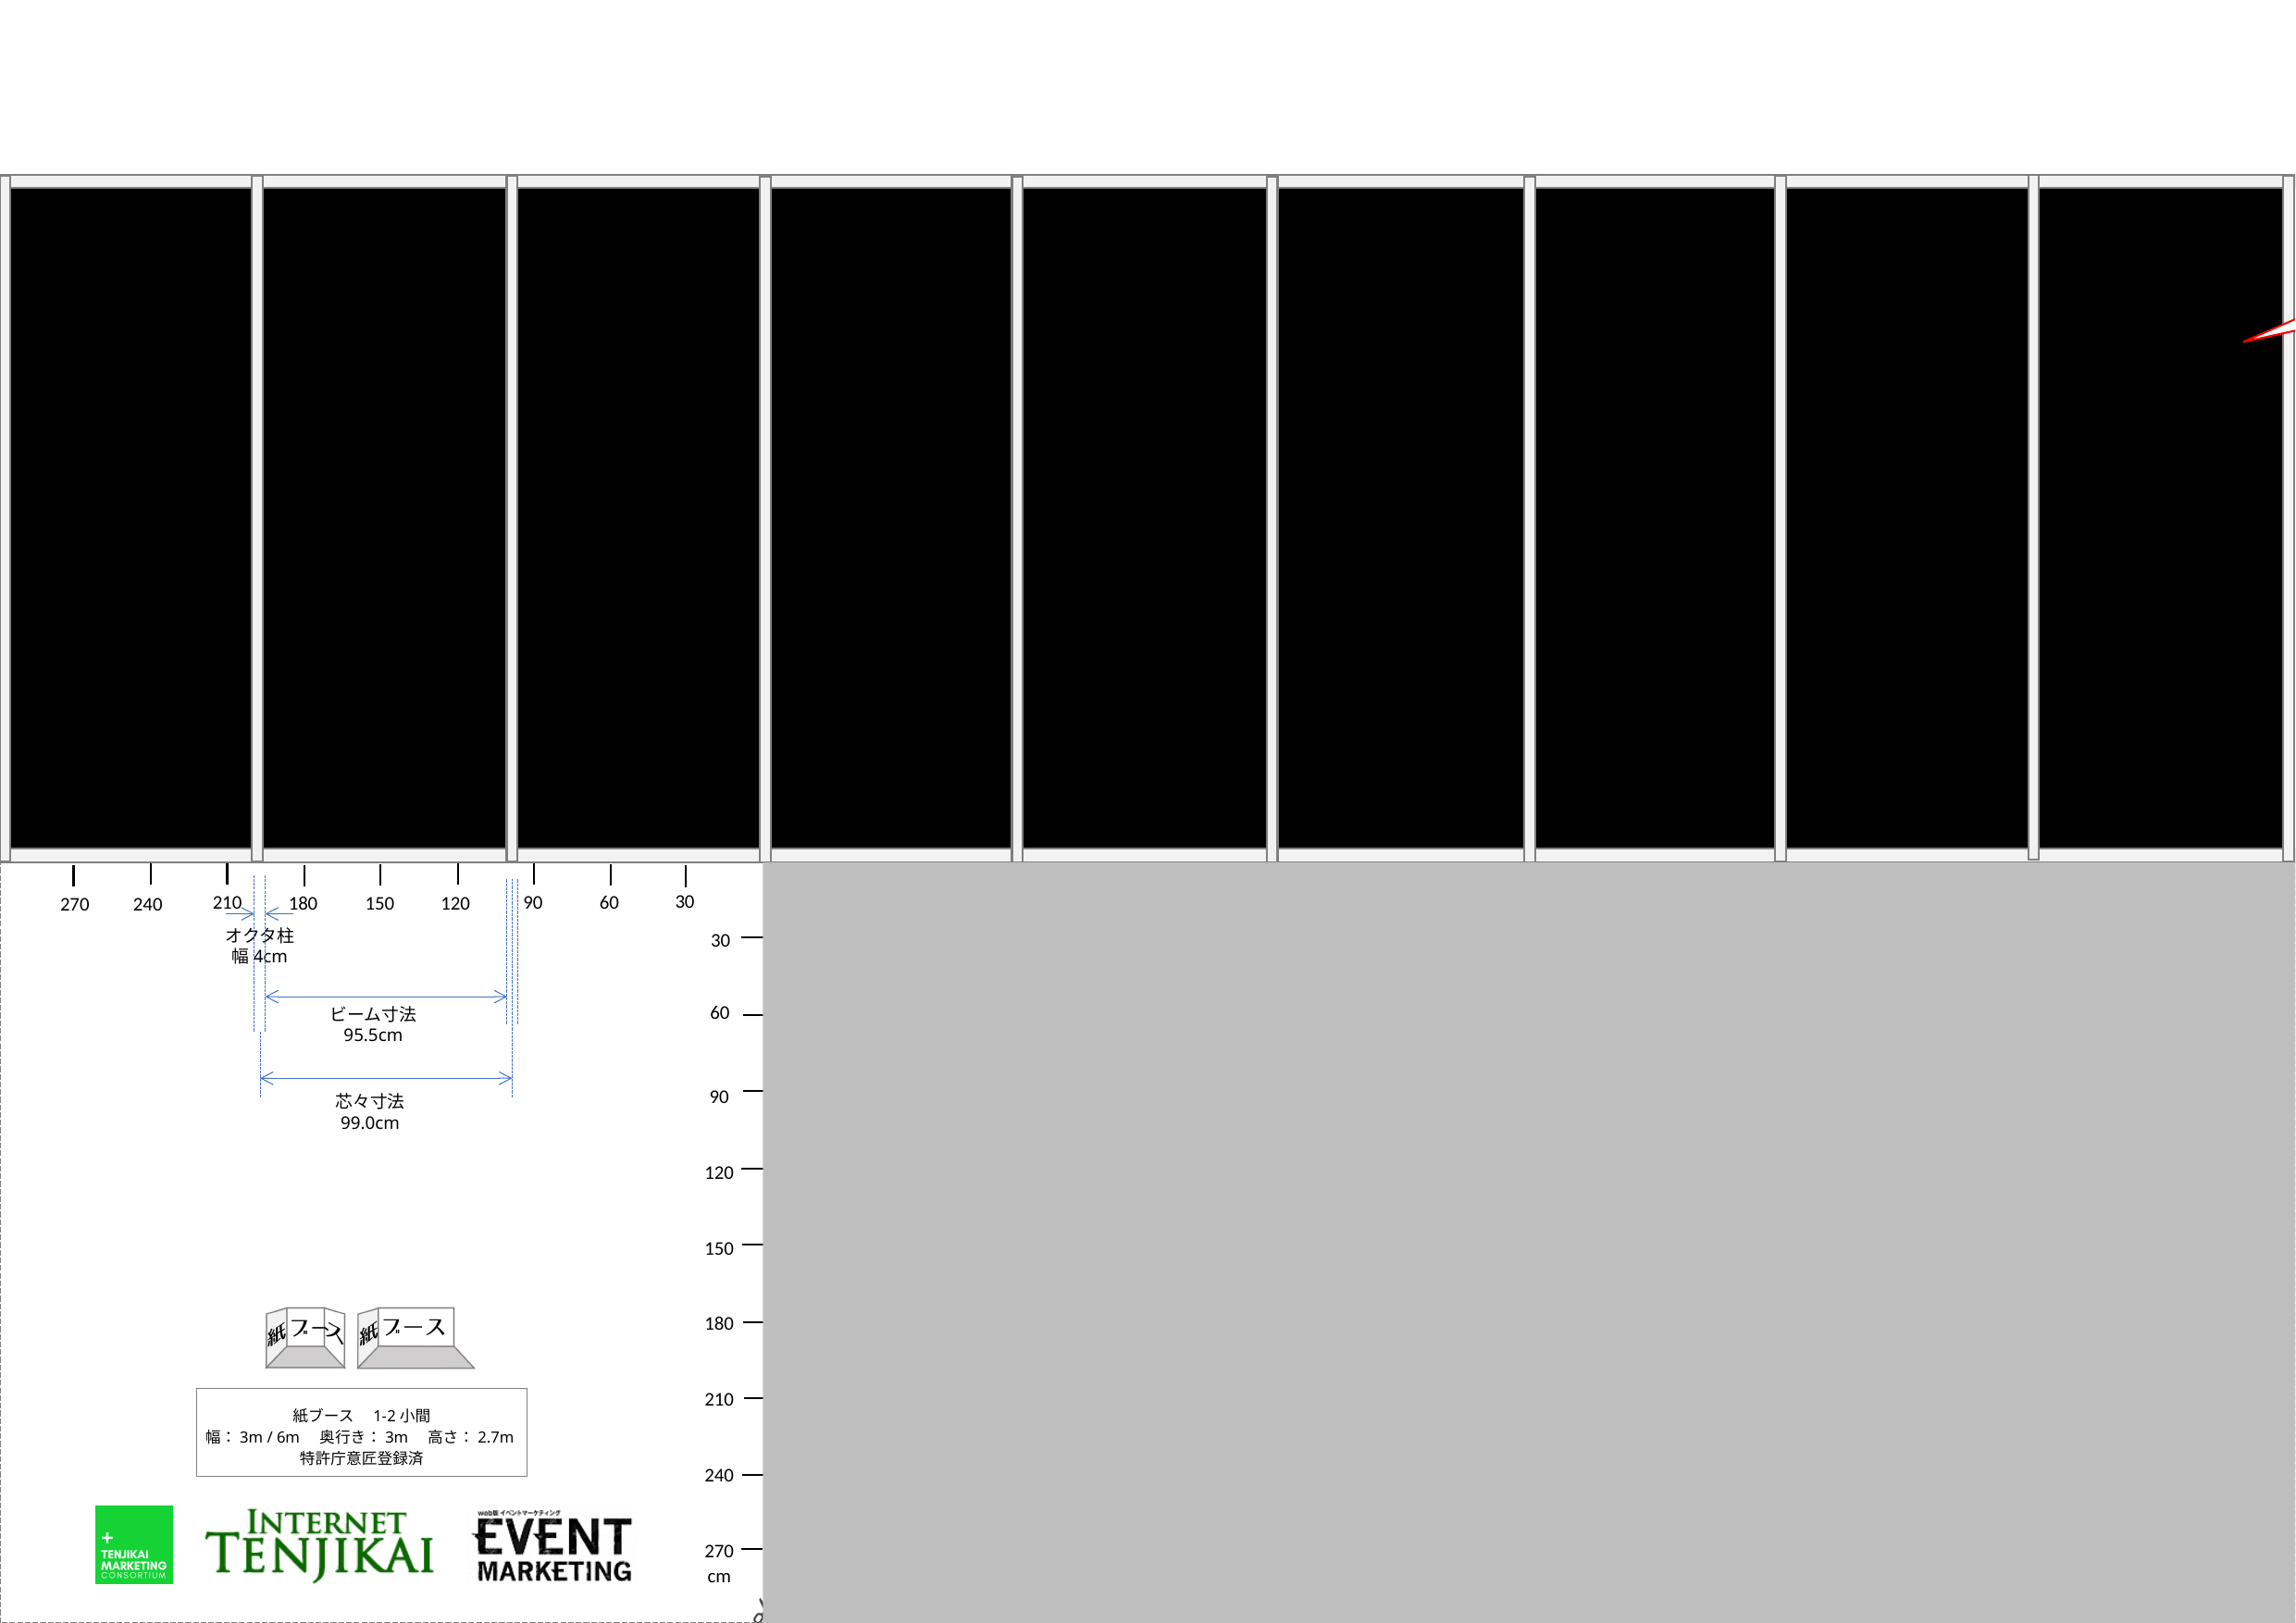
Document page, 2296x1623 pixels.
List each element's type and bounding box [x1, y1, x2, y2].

text_box [0, 174, 2296, 1623]
